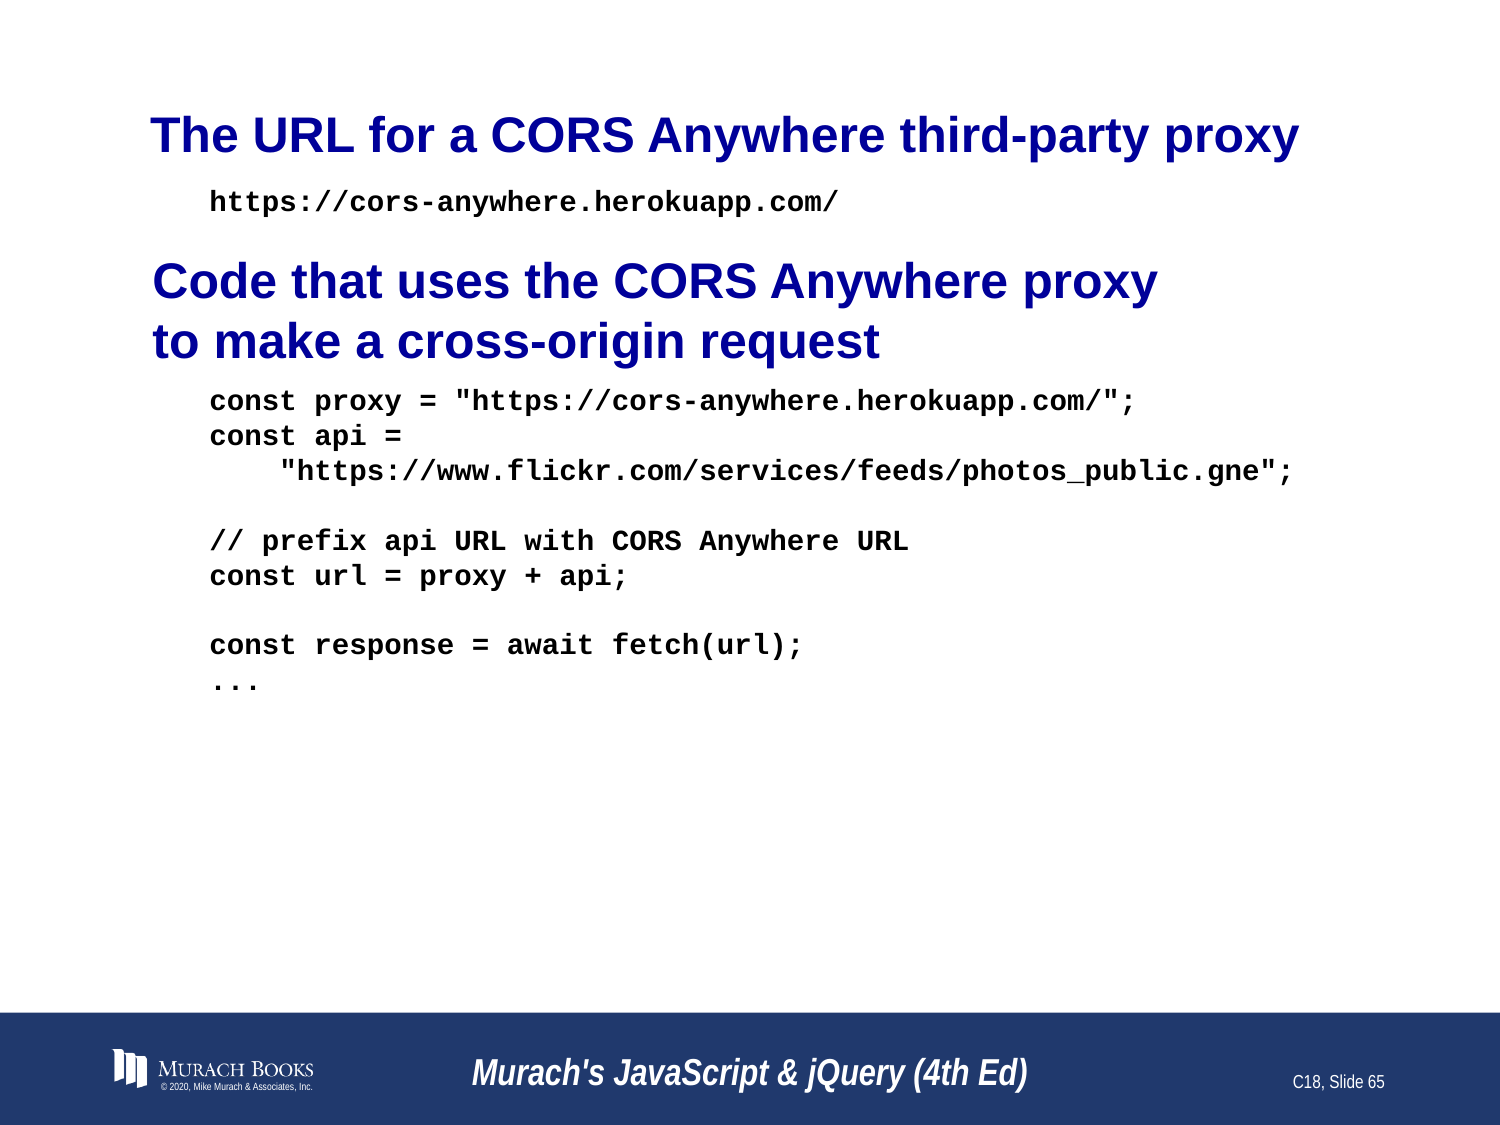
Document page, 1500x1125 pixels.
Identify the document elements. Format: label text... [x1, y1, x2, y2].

slide_number Murach's JavaScript & jQuery (4th Ed) [463, 1025, 1050, 1100]
footer © 2020, Mike Murach & Associates, Inc. [12, 1025, 463, 1100]
title The URL for a CORS Anywhere third-party proxy [150, 102, 1350, 164]
slide_number C18, Slide 65 [1087, 1025, 1400, 1100]
list https://cors-anywhere.herokuapp.com/ Code that uses the CORS Anywhere proxy to make a cross-origin request const proxy = "https://cors-anywhere.herokuapp.com/"; const api = "https://www.flickr.com/services/feeds/photos_public.gne"; // prefix api URL with CORS Anywhere URL const url = proxy + api; const response = await fetch(url); ... [137, 174, 1350, 975]
